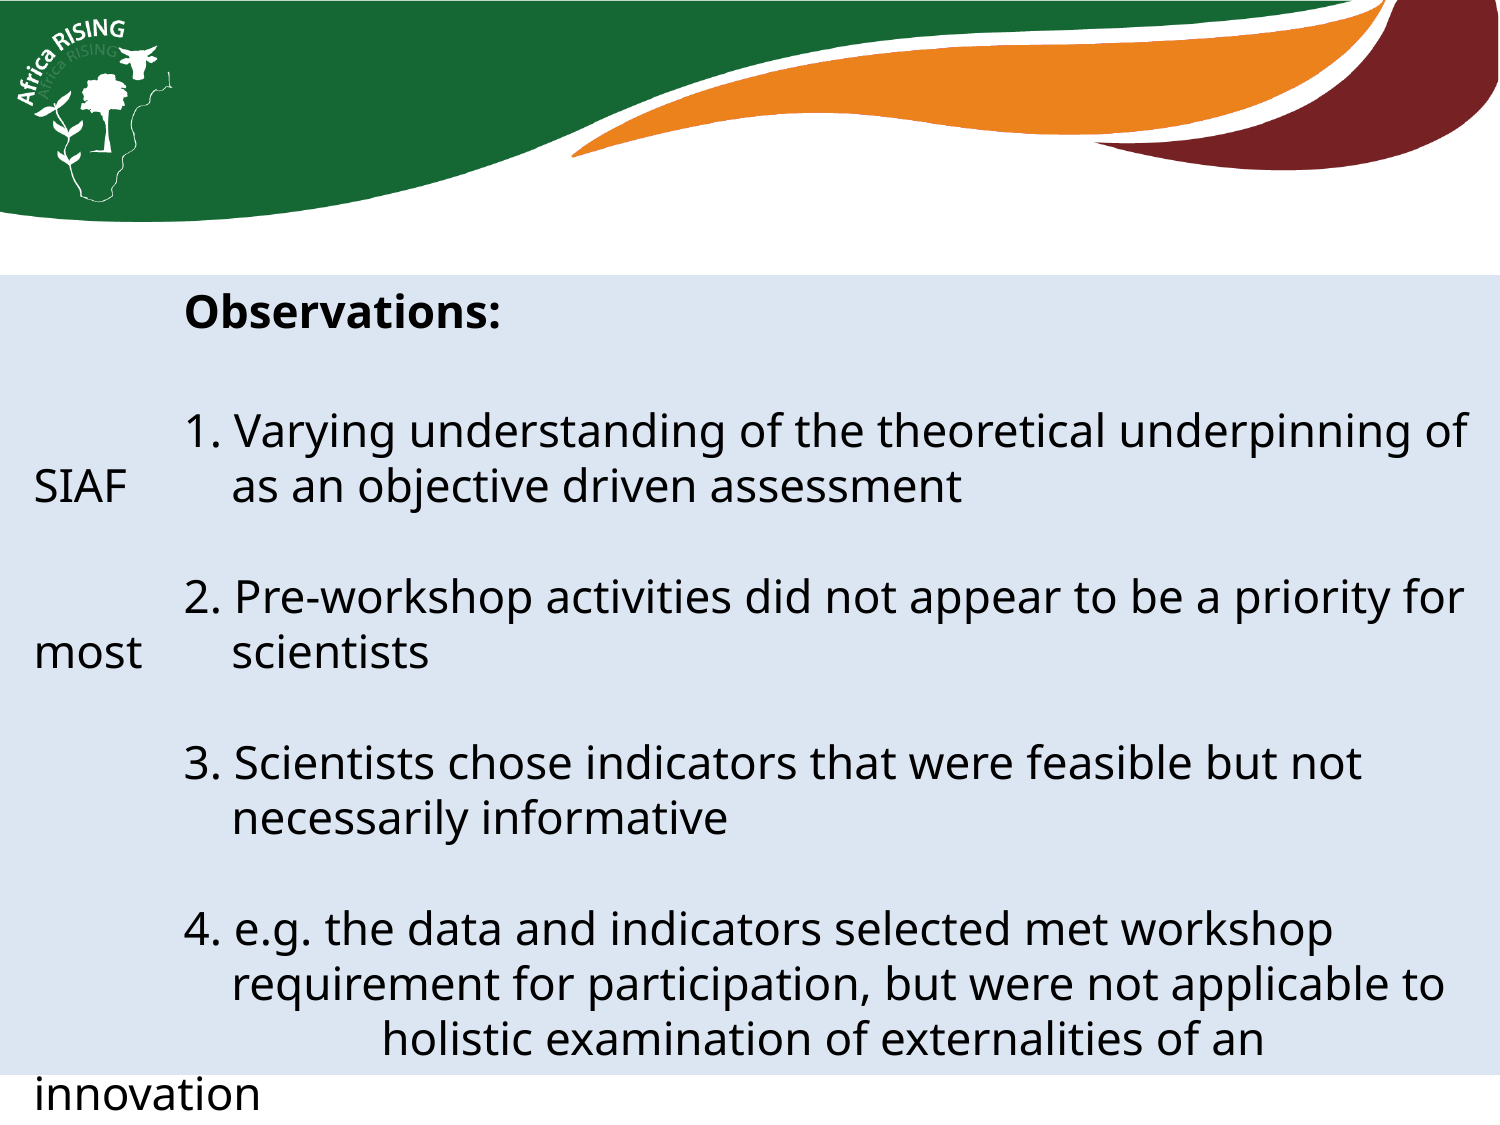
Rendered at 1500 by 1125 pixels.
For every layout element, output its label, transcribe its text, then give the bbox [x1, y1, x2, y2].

text_box Observations: 1. Varying understanding of the theoretical underpinning of SIAF as an objective driven assessment 2. Pre-workshop activities did not appear to be a priority for most scientists 3. Scientists chose indicators that were feasible but not necessarily informative 4. e.g. the data and indicators selected met workshop requirement for participation, but were not applicable to holistic examination of externalities of an innovation [0, 275, 1500, 1075]
picture [0, 0, 1499, 222]
